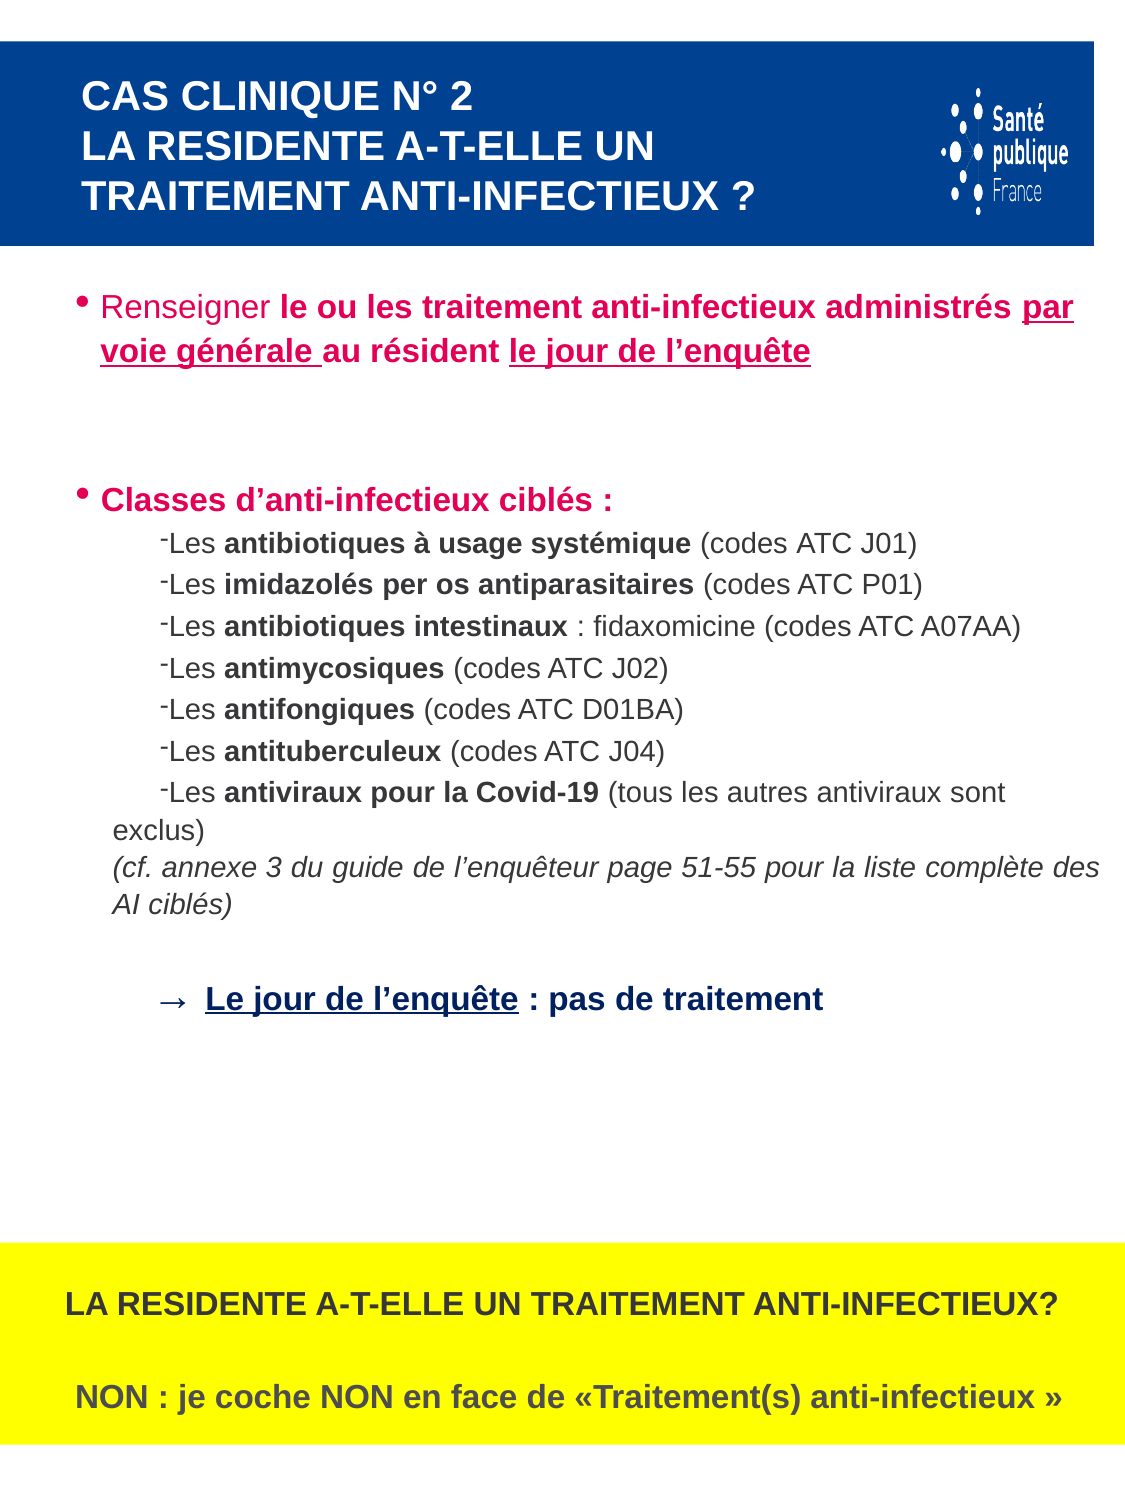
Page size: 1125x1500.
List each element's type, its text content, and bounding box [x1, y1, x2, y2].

text_box Renseigner le ou les traitement anti-infectieux administrés par voie générale au résident le jour de l’enquête [62, 274, 1103, 421]
picture [941, 88, 1068, 215]
title CAS CLINIQUE N° 2 LA RESIDENTE A-T-ELLE UN TRAITEMENT ANTI-INFECTIEUX ? [75, 41, 908, 246]
text_box Classes d’anti-infectieux ciblés : Les antibiotiques à usage systémique (codes ATC J01) Les imidazolés per os antiparasitaires (codes ATC P01) Les antibiotiques intestinaux : fidaxomicine (codes ATC A07AA) Les antimycosiques (codes ATC J02) Les antifongiques (codes ATC D01BA) Les antituberculeux (codes ATC J04) Les antiviraux pour la Covid-19 (tous les autres antiviraux sont exclus) (cf. annexe 3 du guide de l’enquêteur page 51-55 pour la liste complète des AI ciblés) → Le jour de l’enquête : pas de traitement [62, 466, 1117, 1113]
text_box LA RESIDENTE A-T-ELLE UN TRAITEMENT ANTI-INFECTIEUX? NON : je coche NON en face de «Traitement(s) anti-infectieux » [0, 1242, 1125, 1445]
